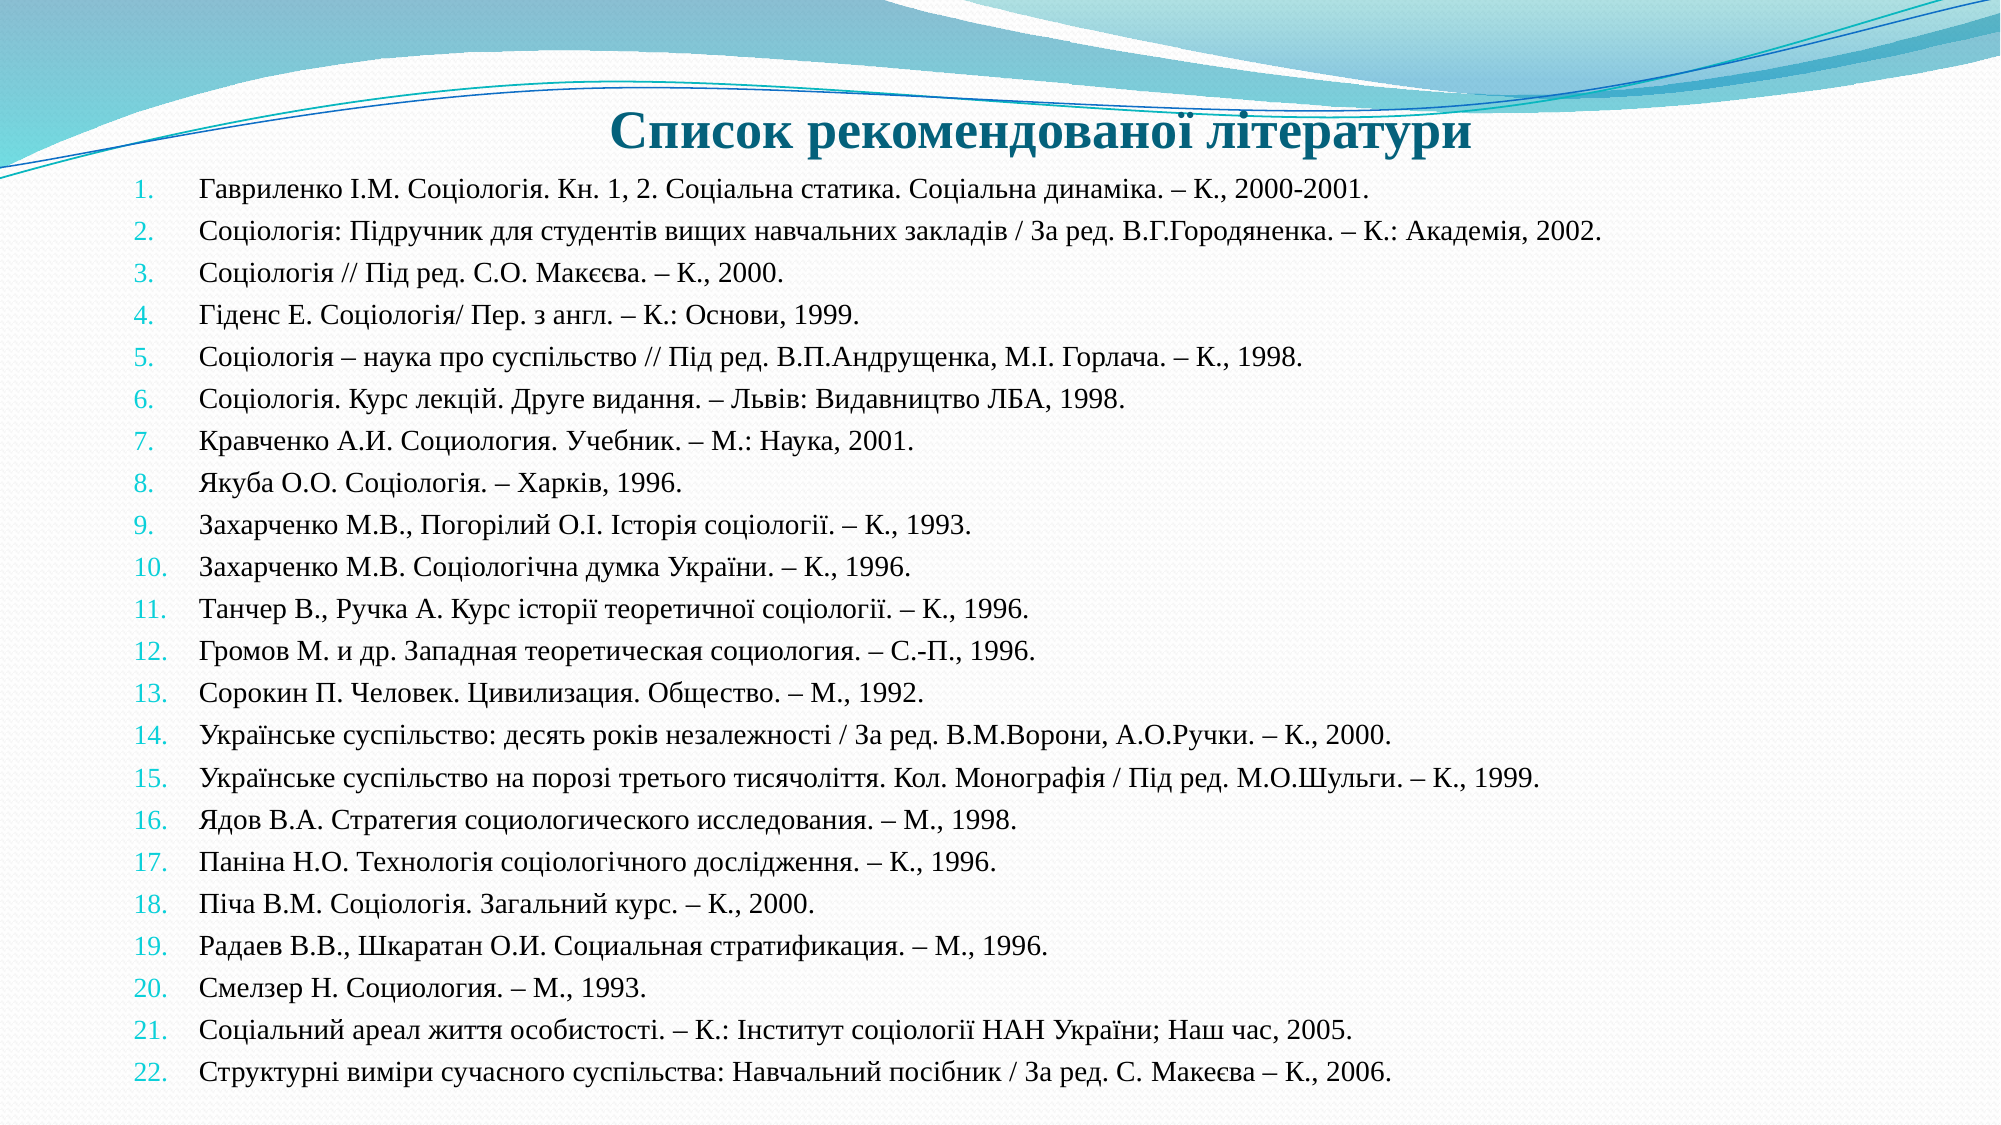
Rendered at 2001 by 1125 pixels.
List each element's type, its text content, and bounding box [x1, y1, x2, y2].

title Список рекомендованої літератури [210, 74, 1888, 154]
list Гавриленко І.М. Соціологія. Кн. 1, 2. Соціальна статика. Соціальна динаміка. – К., 2000-2001. Соціологія: Підручник для студентів вищих навчальних закладів / За ред. В.Г.Городяненка. – К.: Академія, 2002. Соціологія // Під ред. С.О. Макєєва. – К., 2000. Гіденс Е. Соціологія/ Пер. з англ. – К.: Основи, 1999. Соціологія – наука про суспільство // Під ред. В.П.Андрущенка, М.І. Горлача. – К., 1998. Соціологія. Курс лекцій. Друге видання. – Львів: Видавництво ЛБА, 1998. Кравченко А.И. Социология. Учебник. – М.: Наука, 2001. Якуба О.О. Соціологія. – Харків, 1996. Захарченко М.В., Погорілий О.І. Історія соціології. – К., 1993. Захарченко М.В. Соціологічна думка України. – К., 1996. Танчер В., Ручка А. Курс історії теоретичної соціології. – К., 1996. Громов М. и др. Западная теоретическая социология. – С.-П., 1996. Сорокин П. Человек. Цивилизация. Общество. – М., 1992. Українське суспільство: десять років незалежності / За ред. В.М.Ворони, А.О.Ручки. – К., 2000. Українське суспільство на порозі третього тисячоліття. Кол. Монографія / Під ред. М.О.Шульги. – К., 1999. Ядов В.А. Стратегия социологического исследования. – М., 1998. Паніна Н.О. Технологія соціологічного дослідження. – К., 1996. Піча В.М. Соціологія. Загальний курс. – К., 2000. Радаев В.В., Шкаратан О.И. Социальная стратификация. – М., 1996. Смелзер Н. Социология. – М., 1993. Соціальний ареал життя особистості. – К.: Інститут соціології HAH України; Наш час, 2005. Структурні виміри сучасного суспільства: Навчальний посібник / За ред. С. Макеєва – К., 2006. [118, 154, 1934, 1096]
